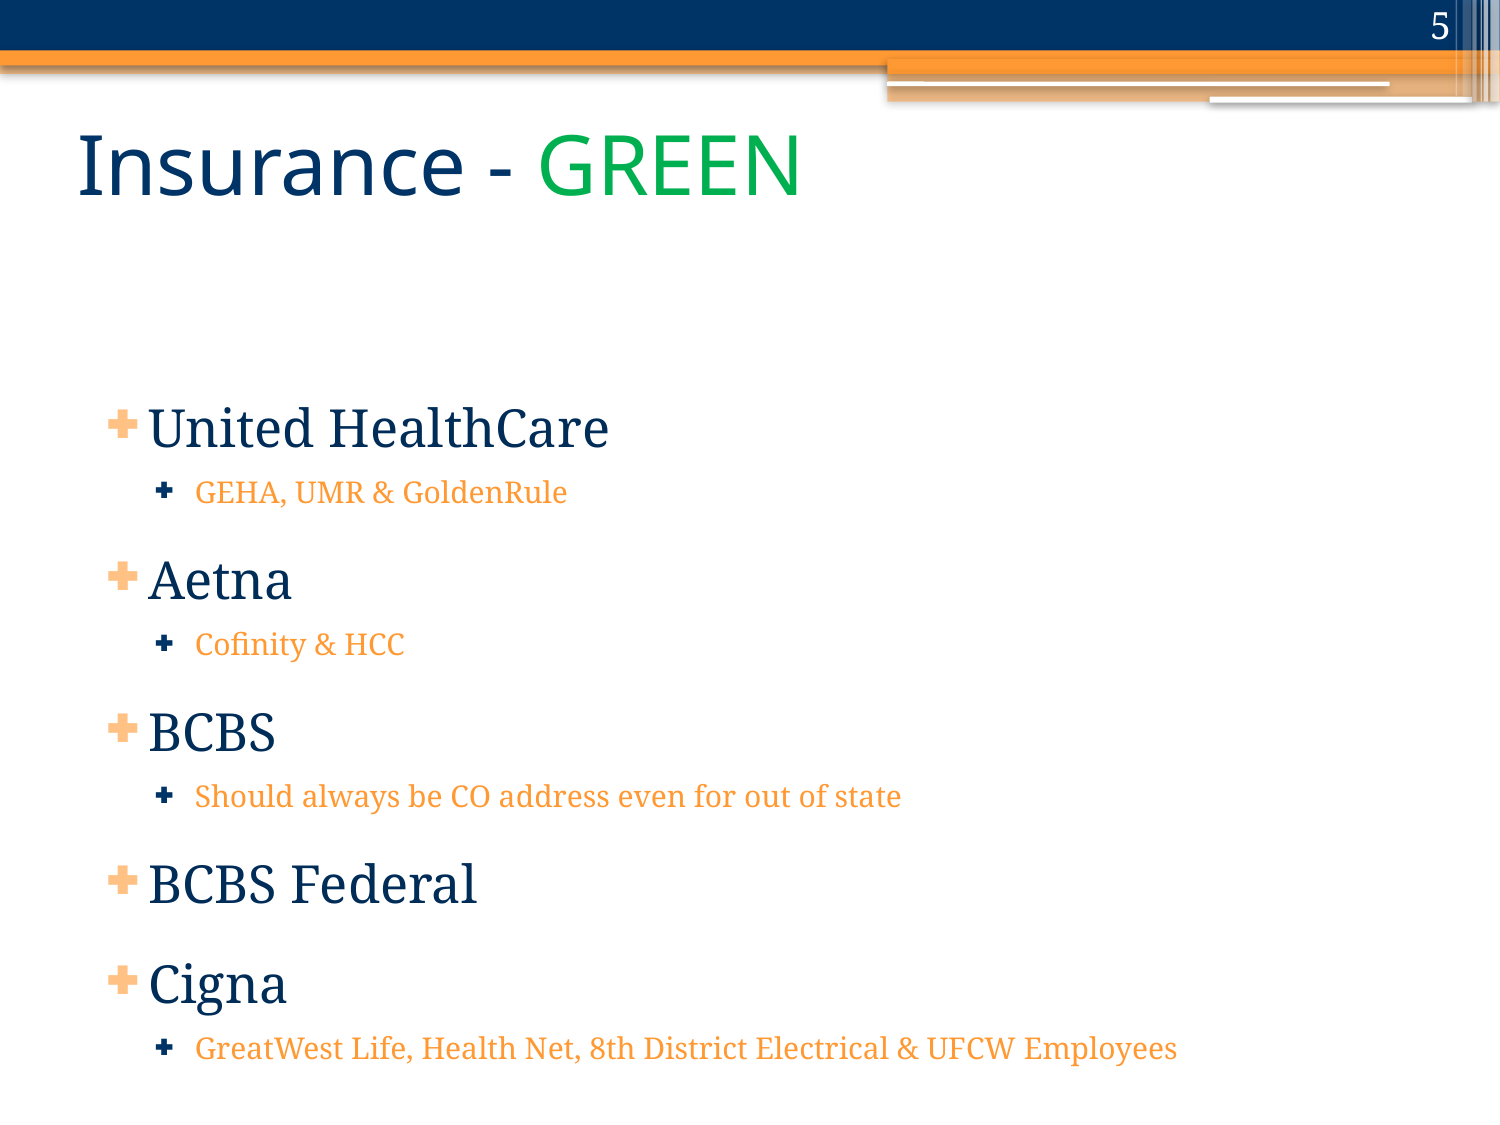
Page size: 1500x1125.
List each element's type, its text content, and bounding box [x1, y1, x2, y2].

title Insurance - GREEN [62, 75, 1413, 250]
slide_number 5 [1341, 0, 1466, 61]
list United HealthCare GEHA, UMR & GoldenRule Aetna Cofinity & HCC BCBS Should always be CO address even for out of state BCBS Federal Cigna GreatWest Life, Health Net, 8th District Electrical & UFCW Employees [75, 287, 1425, 1079]
